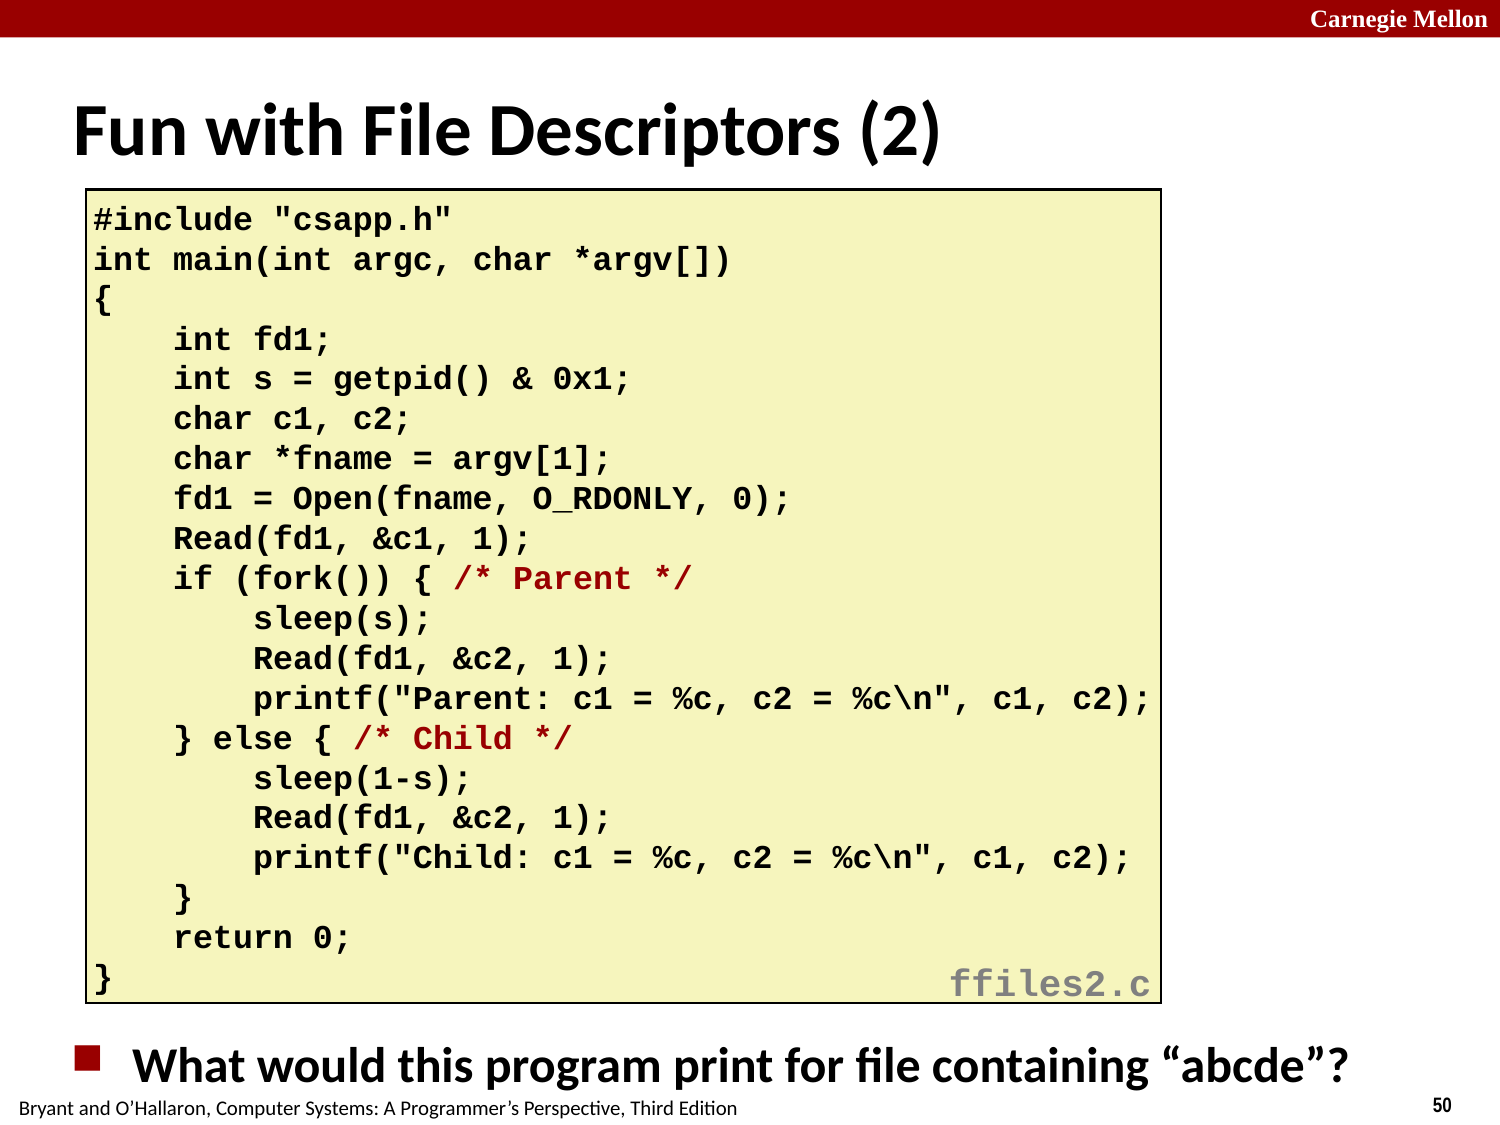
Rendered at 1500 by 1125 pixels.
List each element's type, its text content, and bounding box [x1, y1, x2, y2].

text_box #include "csapp.h" int main(int argc, char *argv[]) { int fd1; int s = getpid() & 0x1; char c1, c2; char *fname = argv[1]; fd1 = Open(fname, O_RDONLY, 0); Read(fd1, &c1, 1); if (fork()) { /* Parent */ sleep(s); Read(fd1, &c2, 1); printf("Parent: c1 = %c, c2 = %c\n", c1, c2); } else { /* Child */ sleep(1-s); Read(fd1, &c2, 1); printf("Child: c1 = %c, c2 = %c\n", c1, c2); } return 0; } [85, 189, 1161, 1003]
list What would this program print for file containing “abcde”? [60, 1024, 1424, 1113]
text_box ffiles2.c [933, 951, 1166, 1012]
title Fun with File Descriptors (2) [58, 62, 1305, 188]
